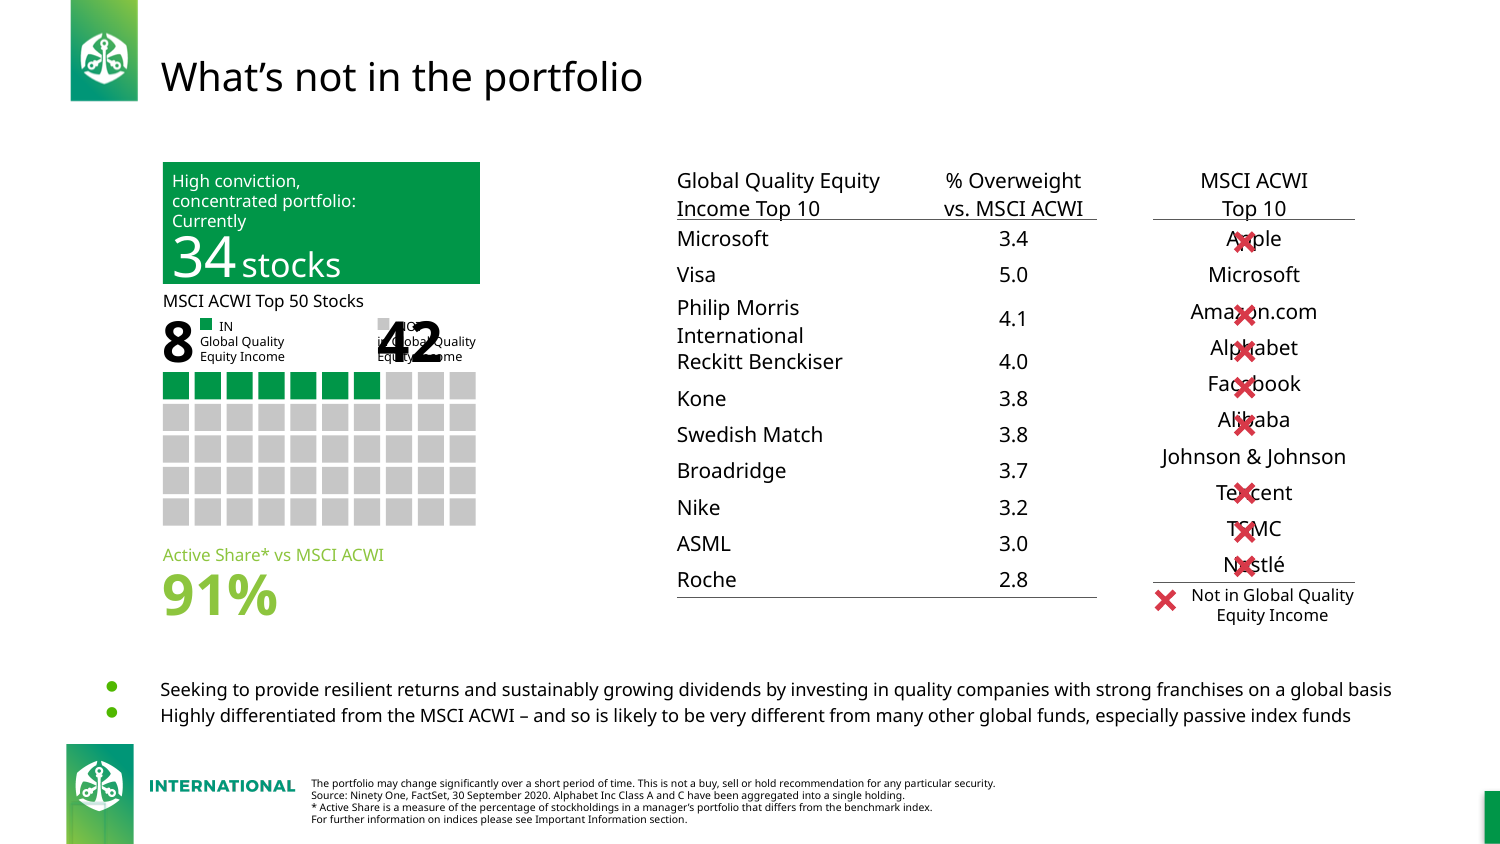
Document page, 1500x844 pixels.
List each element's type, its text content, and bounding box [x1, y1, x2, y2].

text_box [377, 318, 390, 330]
text_box [1233, 555, 1256, 578]
text_box [1233, 340, 1256, 363]
table_cell 3.8 [931, 380, 1097, 416]
table_cell 3.7 [931, 452, 1097, 488]
table_cell Tencent [1153, 474, 1355, 510]
table_header MSCI ACWI Top 10 [1153, 162, 1355, 219]
table_cell Amazon.com [1153, 292, 1355, 329]
title What’s not in the portfolio [145, 43, 1425, 107]
text_box [200, 318, 212, 330]
text_box The portfolio may change significantly over a short period of time. This is not a buy, sell or hold recommendation for any particular security. Source: Ninety One, FactSet, 30 September 2020. Alphabet Inc Class A and C have been aggregated into a single holding. * Active Share is a measure of the percentage of stockholdings in a manager’s portfolio that differs from the benchmark index. For further information on indices please see Important Information section. [311, 776, 1438, 826]
table_cell Johnson & Johnson [1153, 437, 1355, 474]
list Seeking to provide resilient returns and sustainably growing dividends by investing in quality companies with strong franchises on a global basis Highly differentiated from the MSCI ACWI – and so is likely to be very different from many other global funds, especially passive index funds [90, 135, 1428, 754]
table_cell Nestlé [1153, 546, 1355, 582]
text_box [1233, 304, 1256, 326]
text_box NOT in Global Quality Equity Income [362, 311, 498, 372]
table_cell 3.0 [931, 525, 1097, 561]
table_cell Alibaba [1153, 401, 1355, 437]
text_box [1233, 231, 1256, 253]
table_cell Apple [1153, 220, 1355, 256]
text_box [1154, 589, 1177, 612]
table_cell Microsoft [677, 220, 931, 256]
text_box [162, 371, 477, 526]
table_cell Kone [677, 380, 931, 416]
table_cell Roche [677, 561, 931, 597]
table_cell 2.8 [931, 561, 1097, 597]
text_box [1233, 376, 1256, 399]
text_box High conviction, concentrated portfolio: Currently 34 stocks [172, 170, 469, 211]
text_box [1233, 521, 1256, 543]
picture [0, 0, 146, 107]
table_cell Visa [677, 256, 931, 292]
text_box [1233, 482, 1256, 504]
picture [1, 740, 365, 844]
table_cell ASML [677, 525, 931, 561]
table_cell 3.8 [931, 416, 1097, 452]
text_box IN Global Quality Equity Income [185, 311, 310, 370]
table_header % Overweight vs. MSCI ACWI [931, 162, 1097, 219]
table_cell 3.2 [931, 488, 1097, 525]
table_cell Philip Morris International [677, 292, 931, 343]
table_cell 3.4 [931, 220, 1097, 256]
table_cell Nike [677, 488, 931, 525]
table_cell Swedish Match [677, 416, 931, 452]
table_cell 4.1 [931, 292, 1097, 343]
table_cell Facebook [1153, 365, 1355, 401]
table_cell Microsoft [1153, 256, 1355, 292]
text_box [162, 162, 480, 284]
table_cell 5.0 [931, 256, 1097, 292]
text_box Active Share* vs MSCI ACWI 91% [162, 544, 463, 622]
text_box MSCI ACWI Top 50 Stocks 8 42 [162, 290, 459, 332]
table_cell Alphabet [1153, 329, 1355, 365]
text_box [1233, 414, 1256, 437]
table_cell Broadridge [677, 452, 931, 488]
table_cell Reckitt Benckiser [677, 343, 931, 380]
table_cell 4.0 [931, 343, 1097, 380]
text_box Not in Global Quality Equity Income [1183, 585, 1363, 626]
table_header Global Quality Equity Income Top 10 [677, 162, 931, 219]
table_cell TSMC [1153, 510, 1355, 546]
